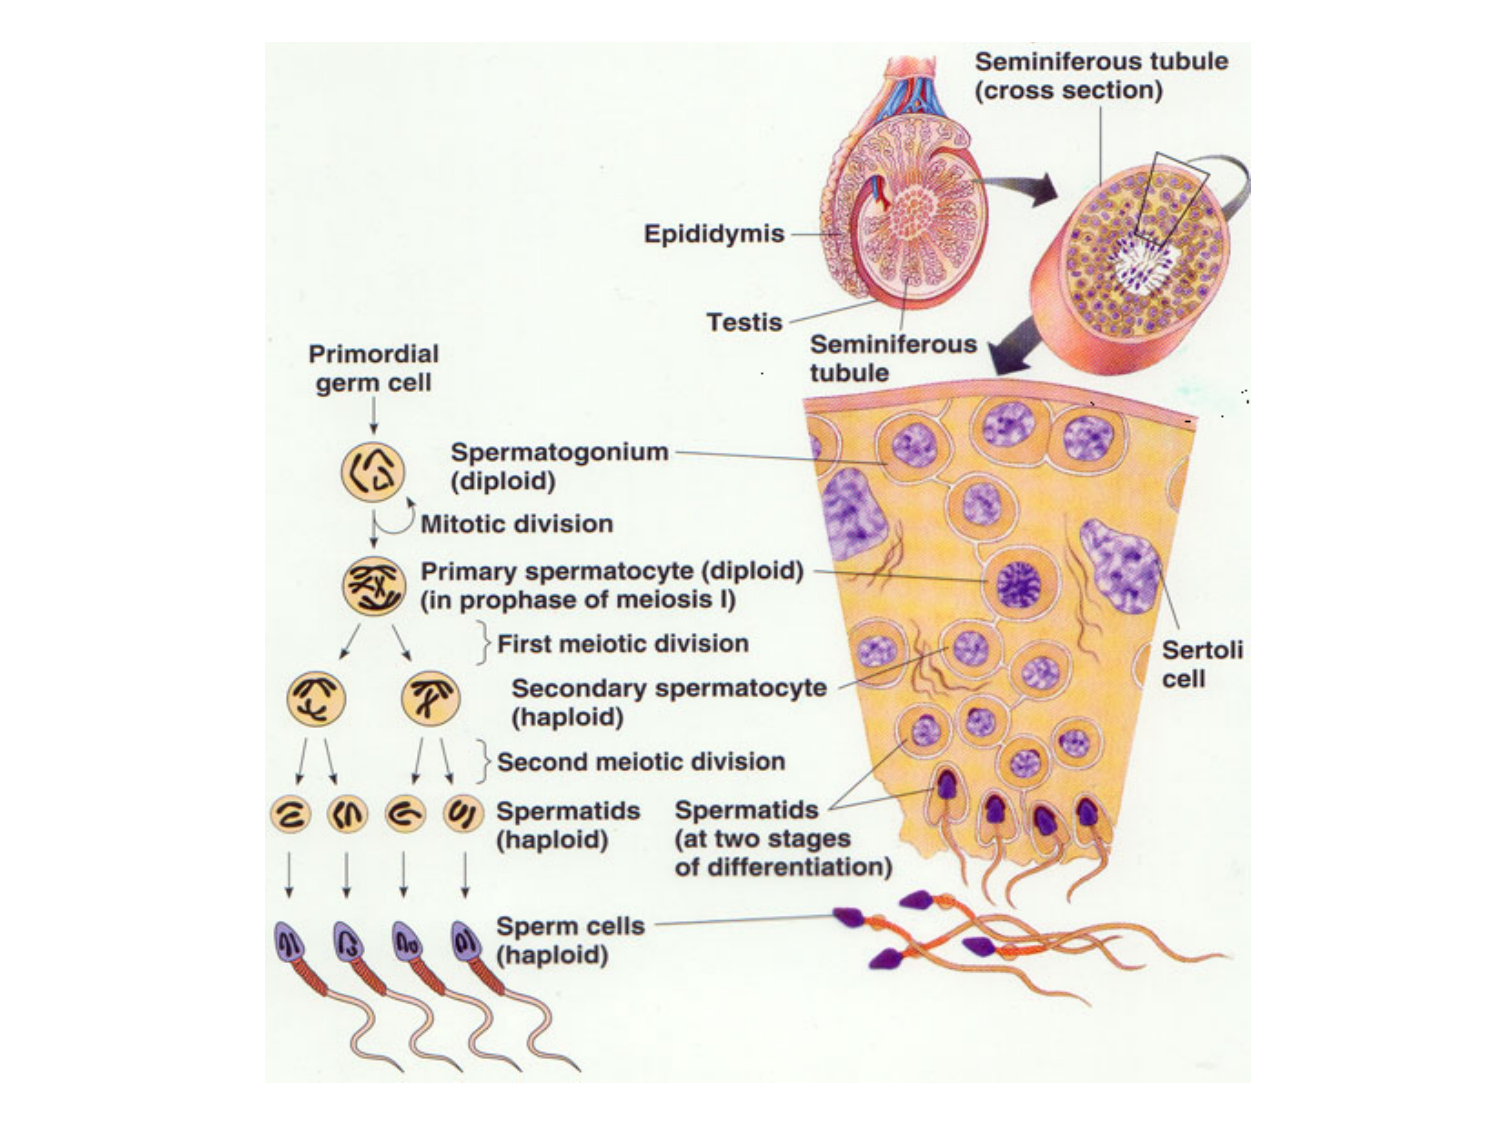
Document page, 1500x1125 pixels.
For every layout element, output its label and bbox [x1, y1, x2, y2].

picture [265, 42, 1251, 1083]
